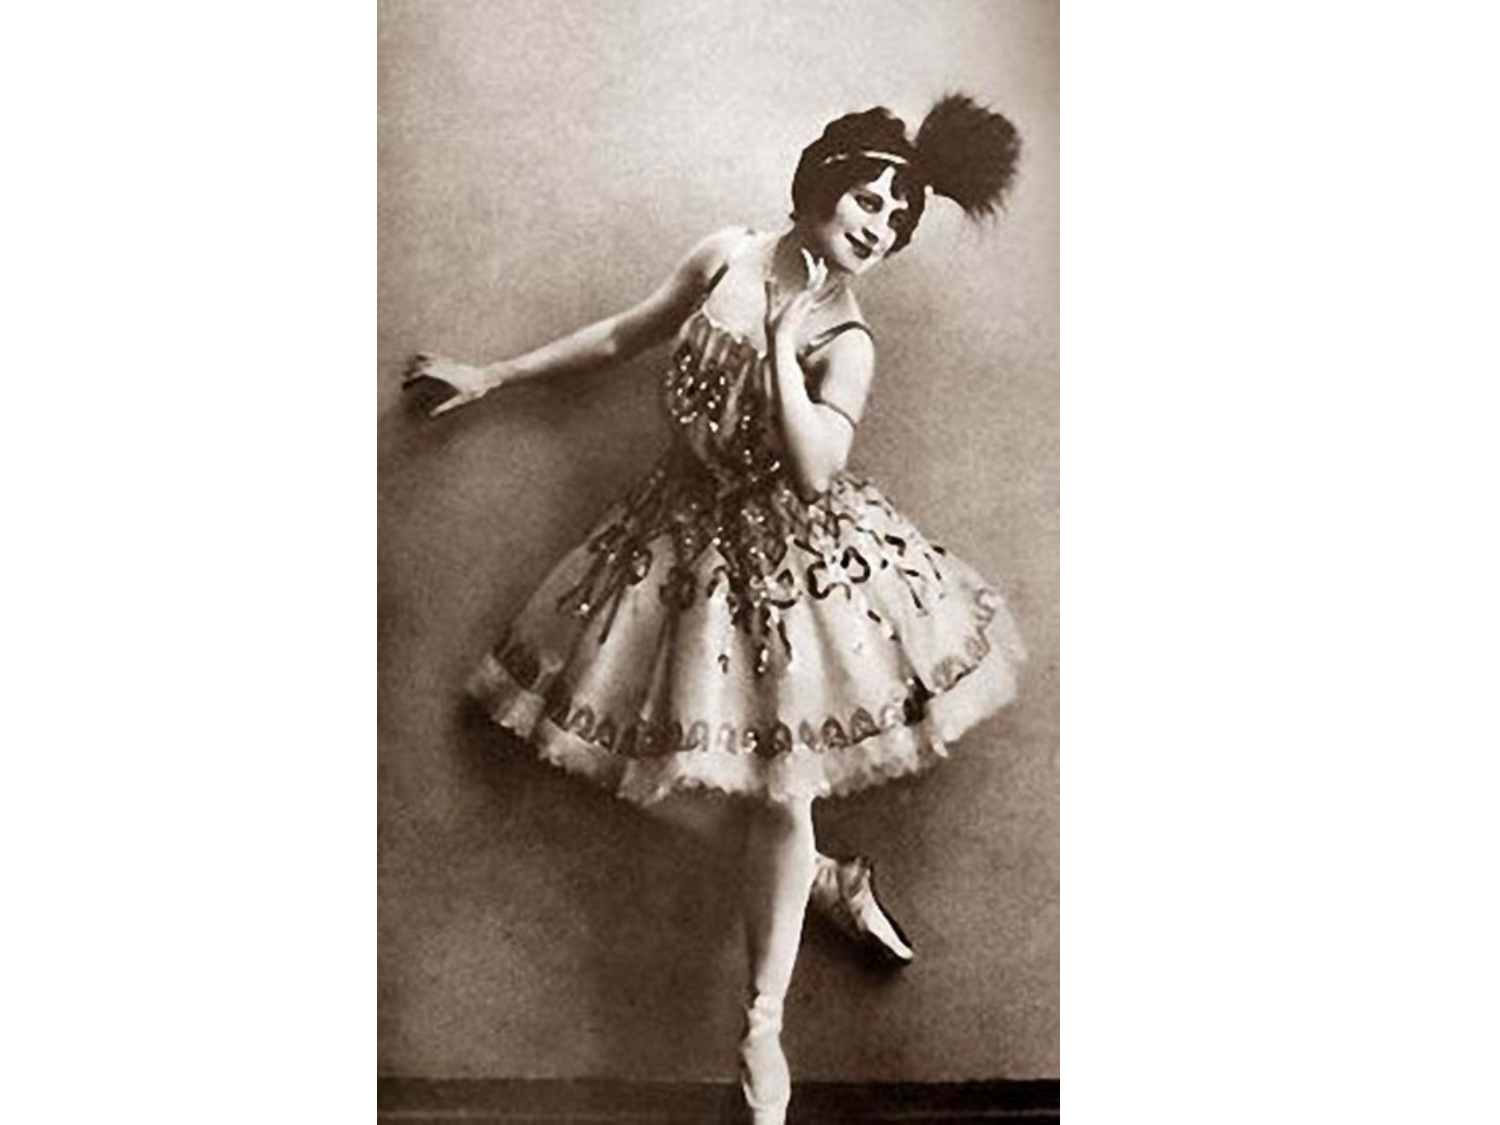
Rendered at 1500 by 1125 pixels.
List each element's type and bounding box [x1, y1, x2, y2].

list [377, 0, 1060, 1125]
